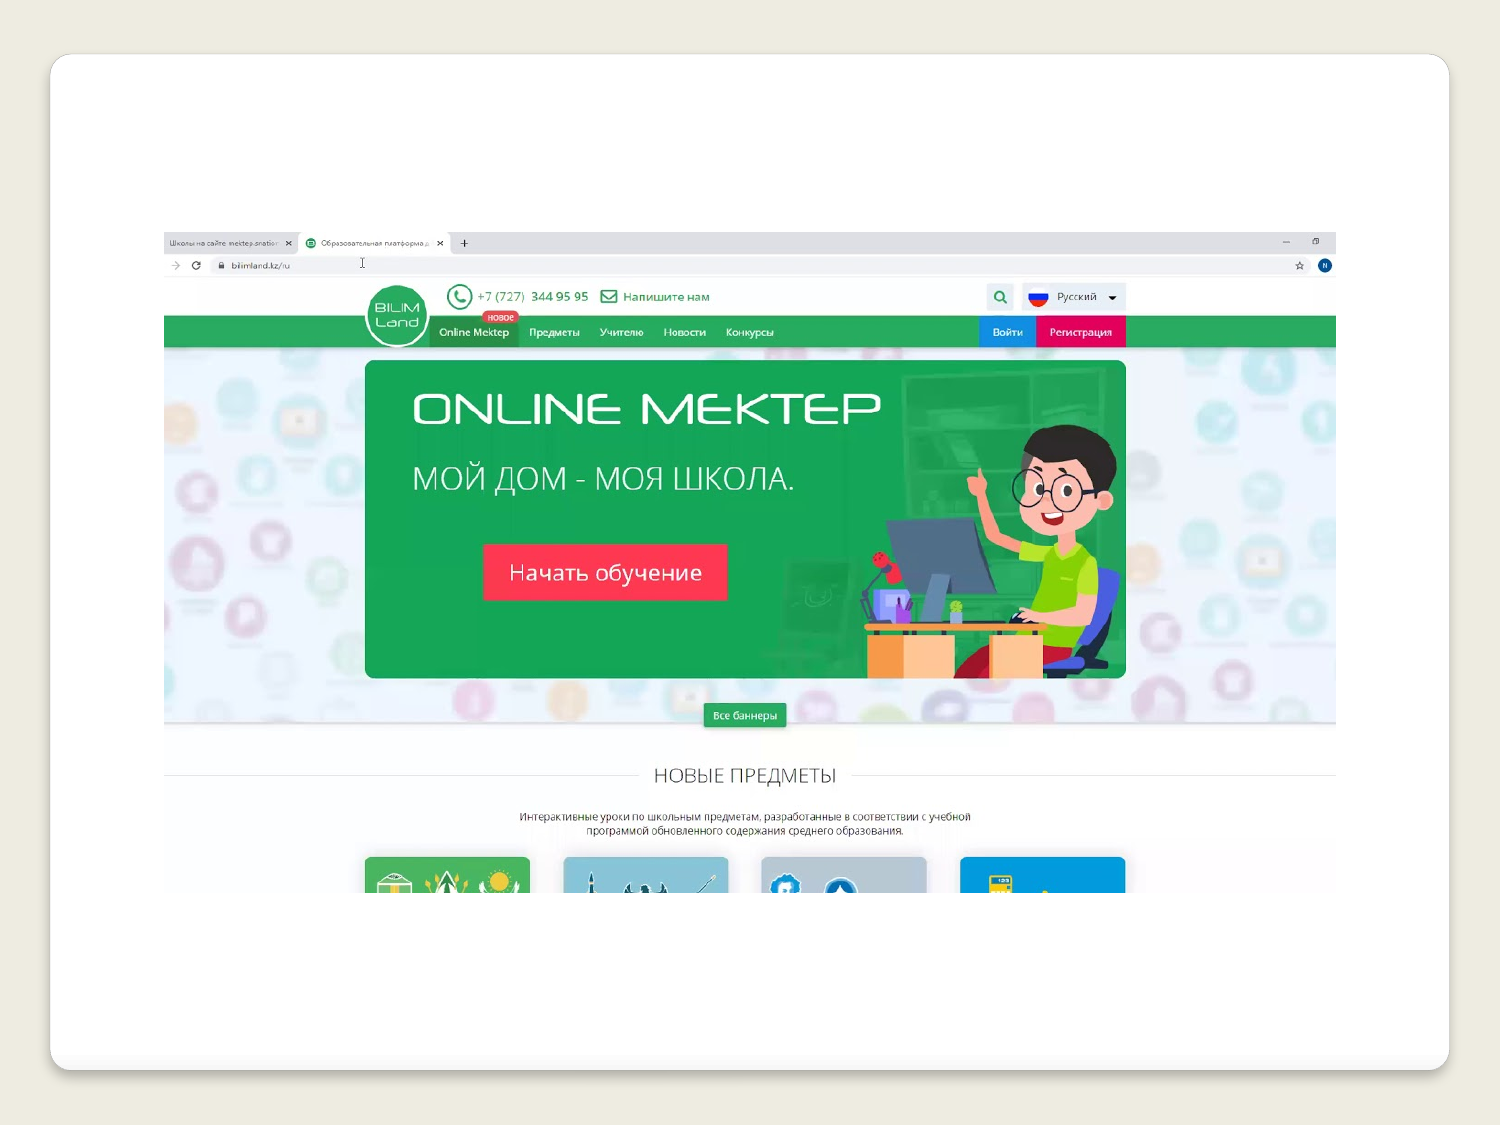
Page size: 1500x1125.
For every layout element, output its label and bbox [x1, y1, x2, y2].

picture [163, 232, 1337, 893]
picture [989, 875, 1013, 893]
